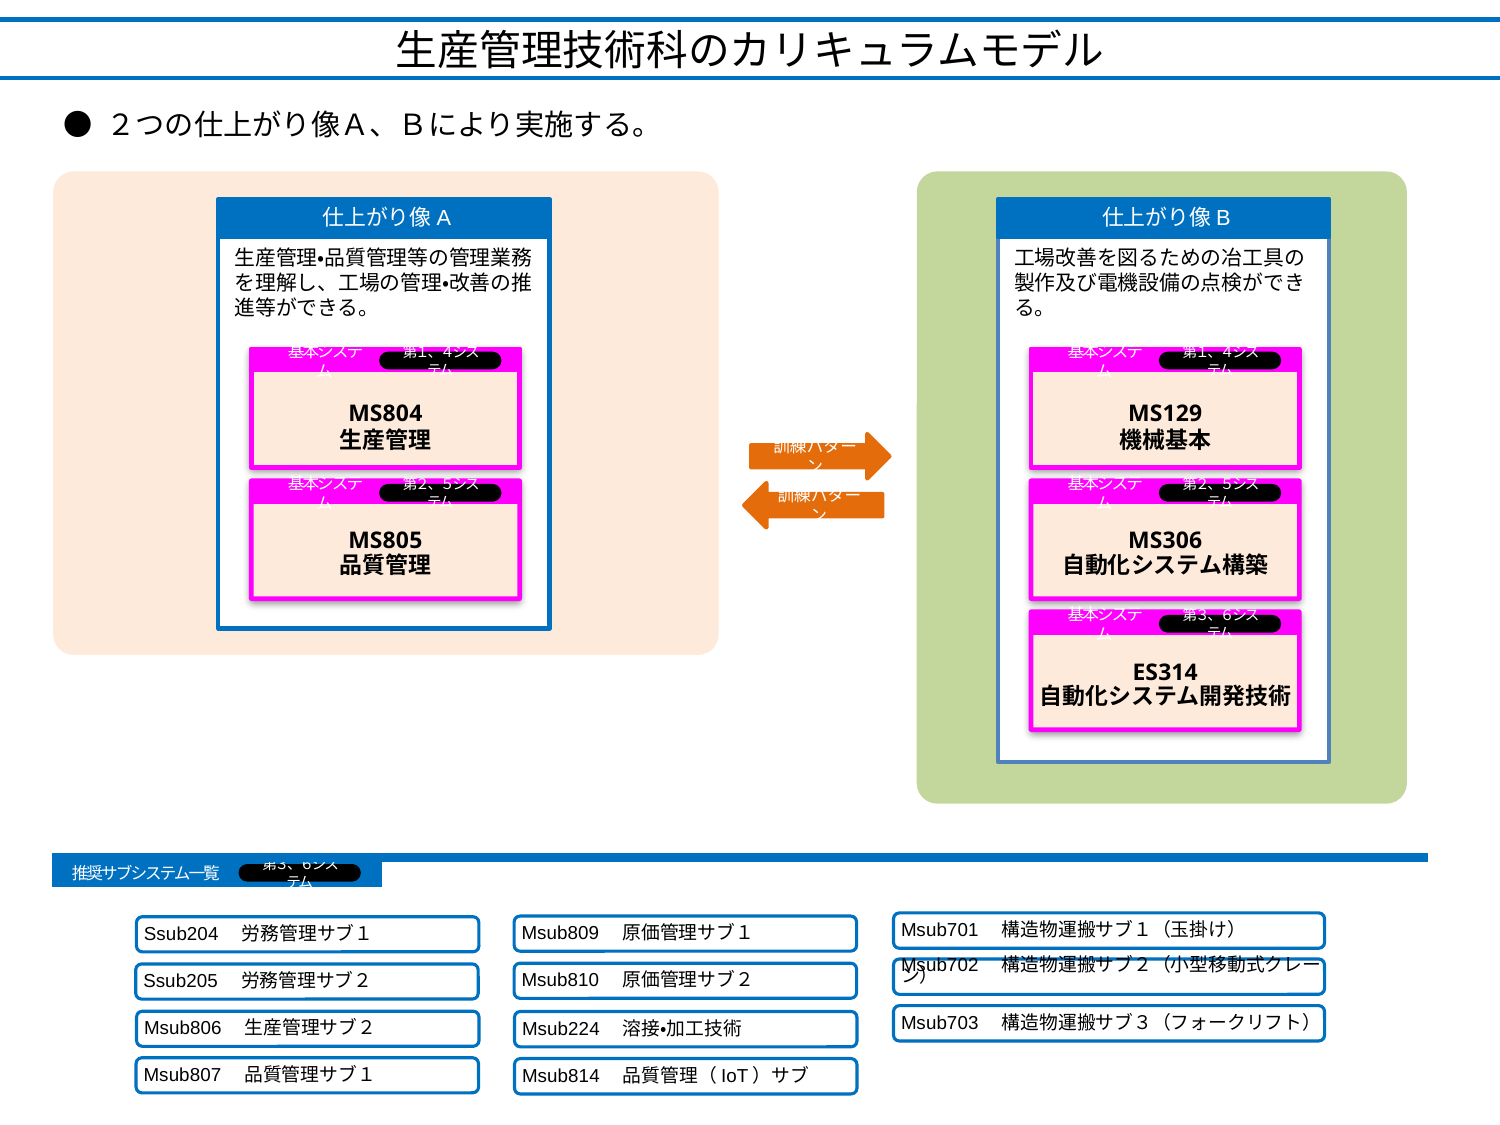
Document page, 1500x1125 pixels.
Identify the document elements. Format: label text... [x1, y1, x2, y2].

text_box [51, 169, 721, 658]
text_box Ssub205 労務管理サブ２ [133, 961, 481, 1002]
text_box Msub814 品質管理（IoT）サブ [512, 1056, 860, 1097]
text_box ● ２つの仕上がり像Ａ、Ｂにより実施する。 [49, 98, 1337, 149]
text_box 訓練パターン [742, 481, 885, 530]
text_box Msub810 原価管理サブ２ [512, 961, 859, 1001]
text_box [914, 169, 1410, 806]
text_box Msub806 生産管理サブ２ [134, 1009, 482, 1049]
text_box Msub224 溶接・加工技術 [512, 1009, 860, 1049]
text_box 生産管理技術科のカリキュラムモデル [0, 17, 1500, 80]
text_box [39, 857, 1428, 888]
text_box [251, 348, 520, 600]
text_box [218, 198, 556, 629]
text_box Msub809 原価管理サブ１ [512, 913, 859, 954]
text_box Msub701 構造物運搬サブ１（玉掛け） [891, 910, 1327, 951]
text_box Msub703 構造物運搬サブ３（フォークリフト） [891, 1003, 1327, 1044]
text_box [997, 198, 1340, 763]
text_box 訓練パターン [749, 432, 892, 481]
text_box Ssub204 労務管理サブ１ [134, 914, 482, 954]
text_box Msub807 品質管理サブ１ [133, 1055, 481, 1095]
text_box Msub702 構造物運搬サブ２（小型移動式クレーン） [891, 956, 1327, 997]
